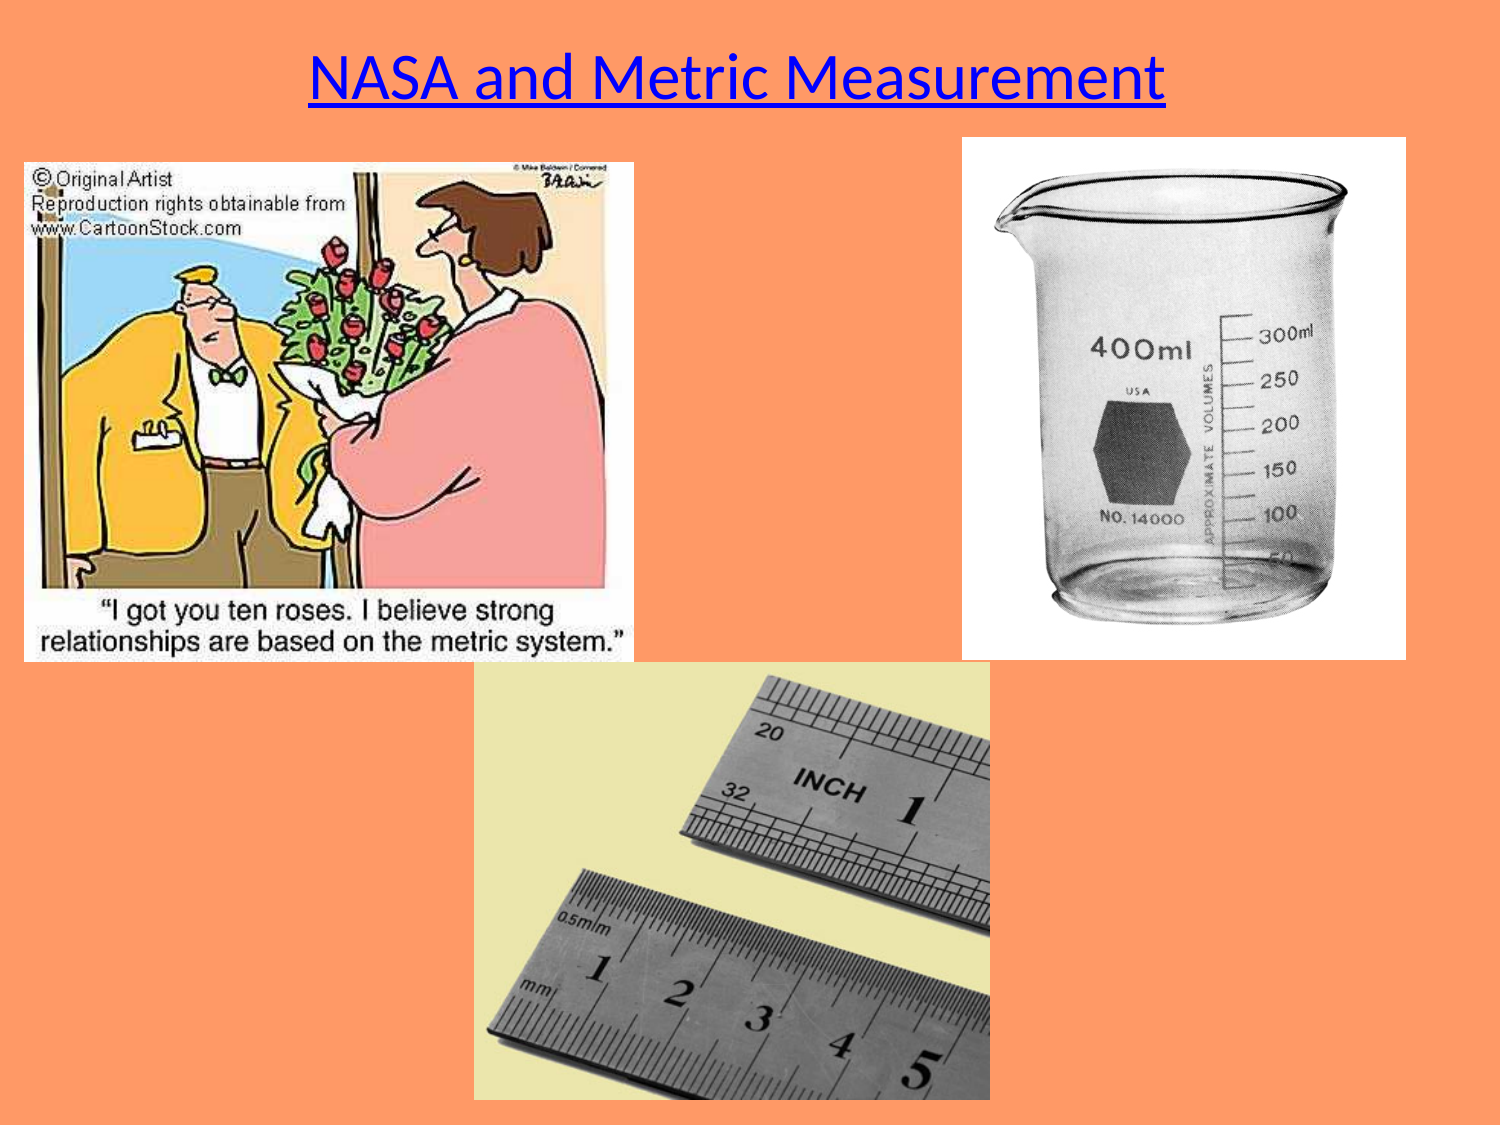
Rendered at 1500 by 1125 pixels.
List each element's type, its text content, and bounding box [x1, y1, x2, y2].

picture [962, 137, 1407, 660]
list NASA and Metric Measurement [62, 24, 1413, 175]
picture [24, 162, 990, 1101]
